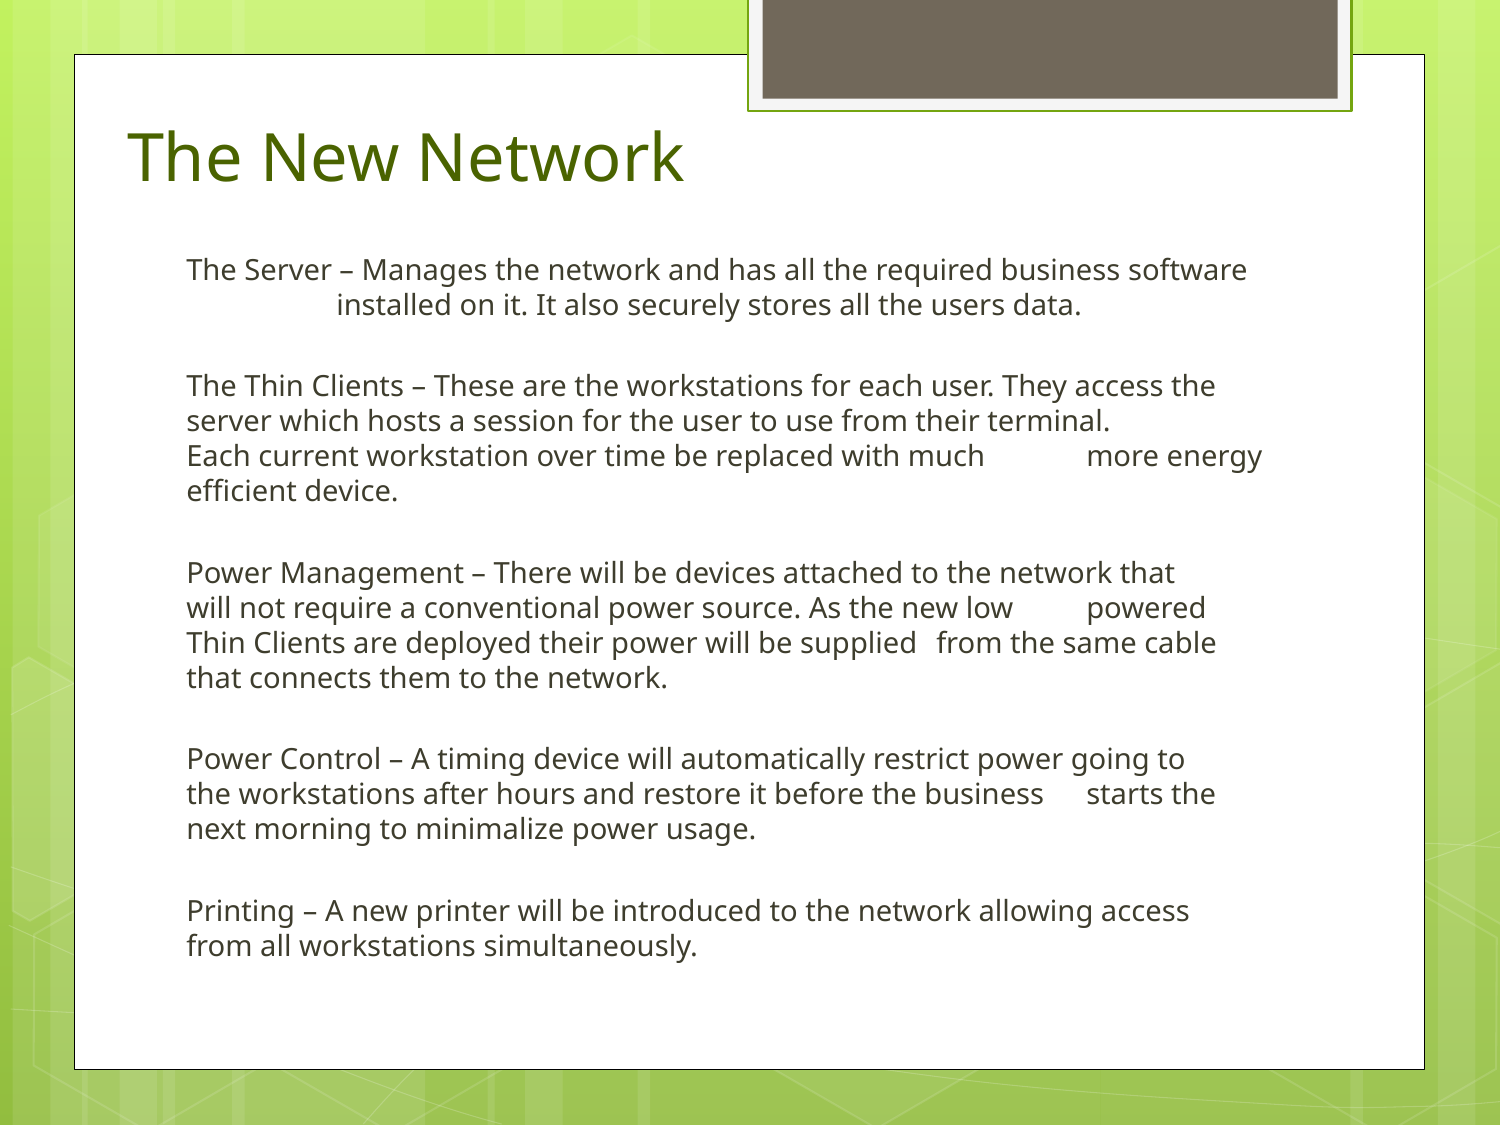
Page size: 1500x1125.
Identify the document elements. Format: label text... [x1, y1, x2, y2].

title The New Network [112, 101, 715, 203]
list The Server – Manages the network and has all the required business software installed on it. It also securely stores all the users data. The Thin Clients – These are the workstations for each user. They access the server which hosts a session for the user to use from their terminal. Each current workstation over time be replaced with much more energy efficient device. Power Management – There will be devices attached to the network that will not require a conventional power source. As the new low powered Thin Clients are deployed their power will be supplied from the same cable that connects them to the network. Power Control – A timing device will automatically restrict power going to the workstations after hours and restore it before the business starts the next morning to minimalize power usage. Printing – A new printer will be introduced to the network allowing access from all workstations simultaneously. [171, 243, 1283, 988]
